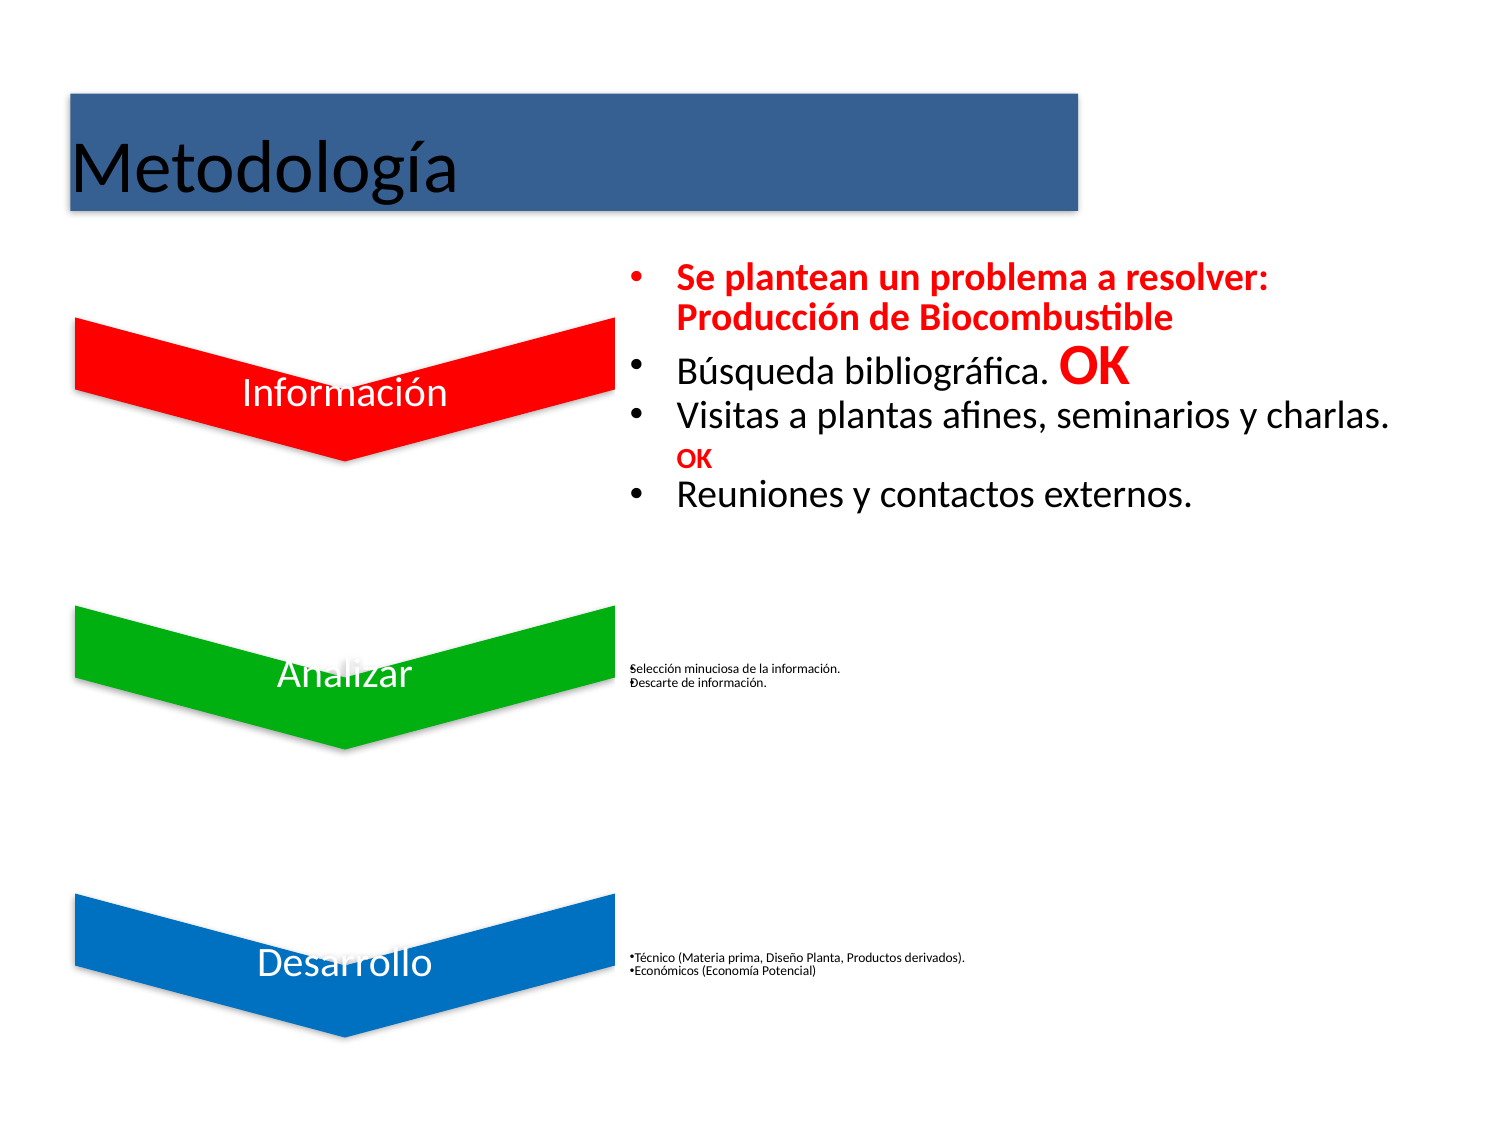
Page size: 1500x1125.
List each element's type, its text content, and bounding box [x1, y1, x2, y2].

text_box Metodología [70, 93, 1079, 211]
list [74, 317, 1426, 1038]
